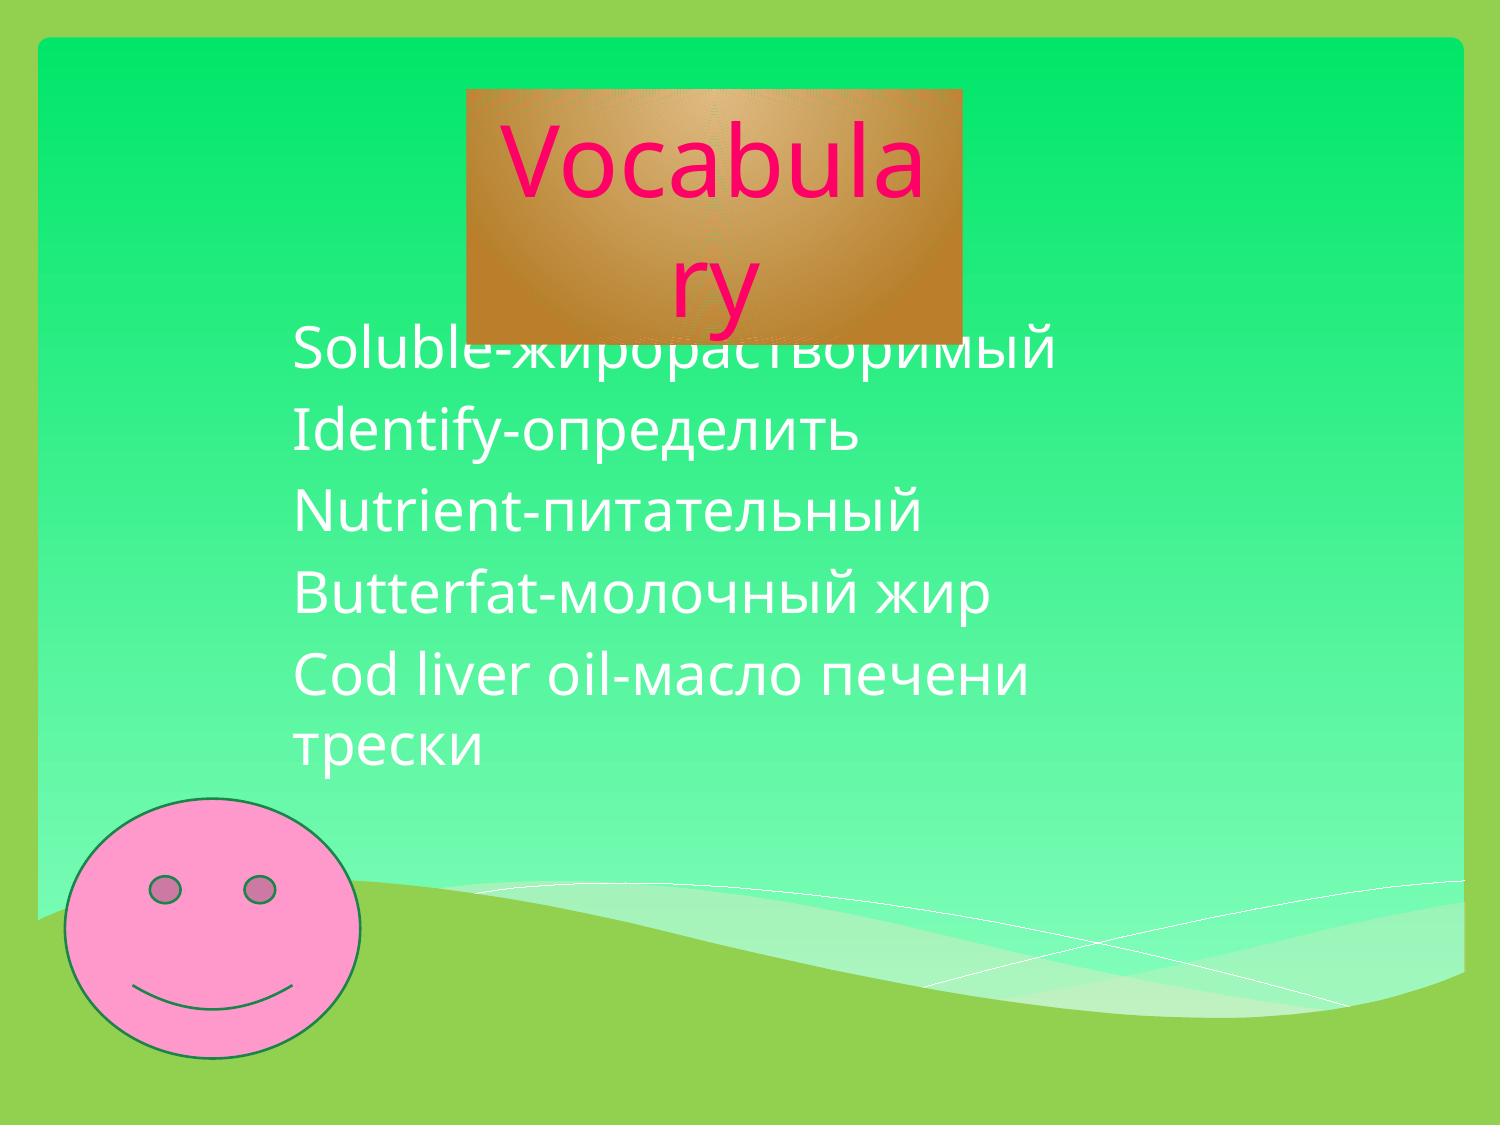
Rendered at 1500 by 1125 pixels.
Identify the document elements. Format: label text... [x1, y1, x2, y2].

list Soluble-жирорастворимый Identify-определить Nutrient-питательный Butterfat-молочный жир Cod liver oil-масло печени трески [277, 302, 1176, 835]
text_box Vocabulary [466, 89, 963, 345]
text_box [63, 797, 362, 1060]
